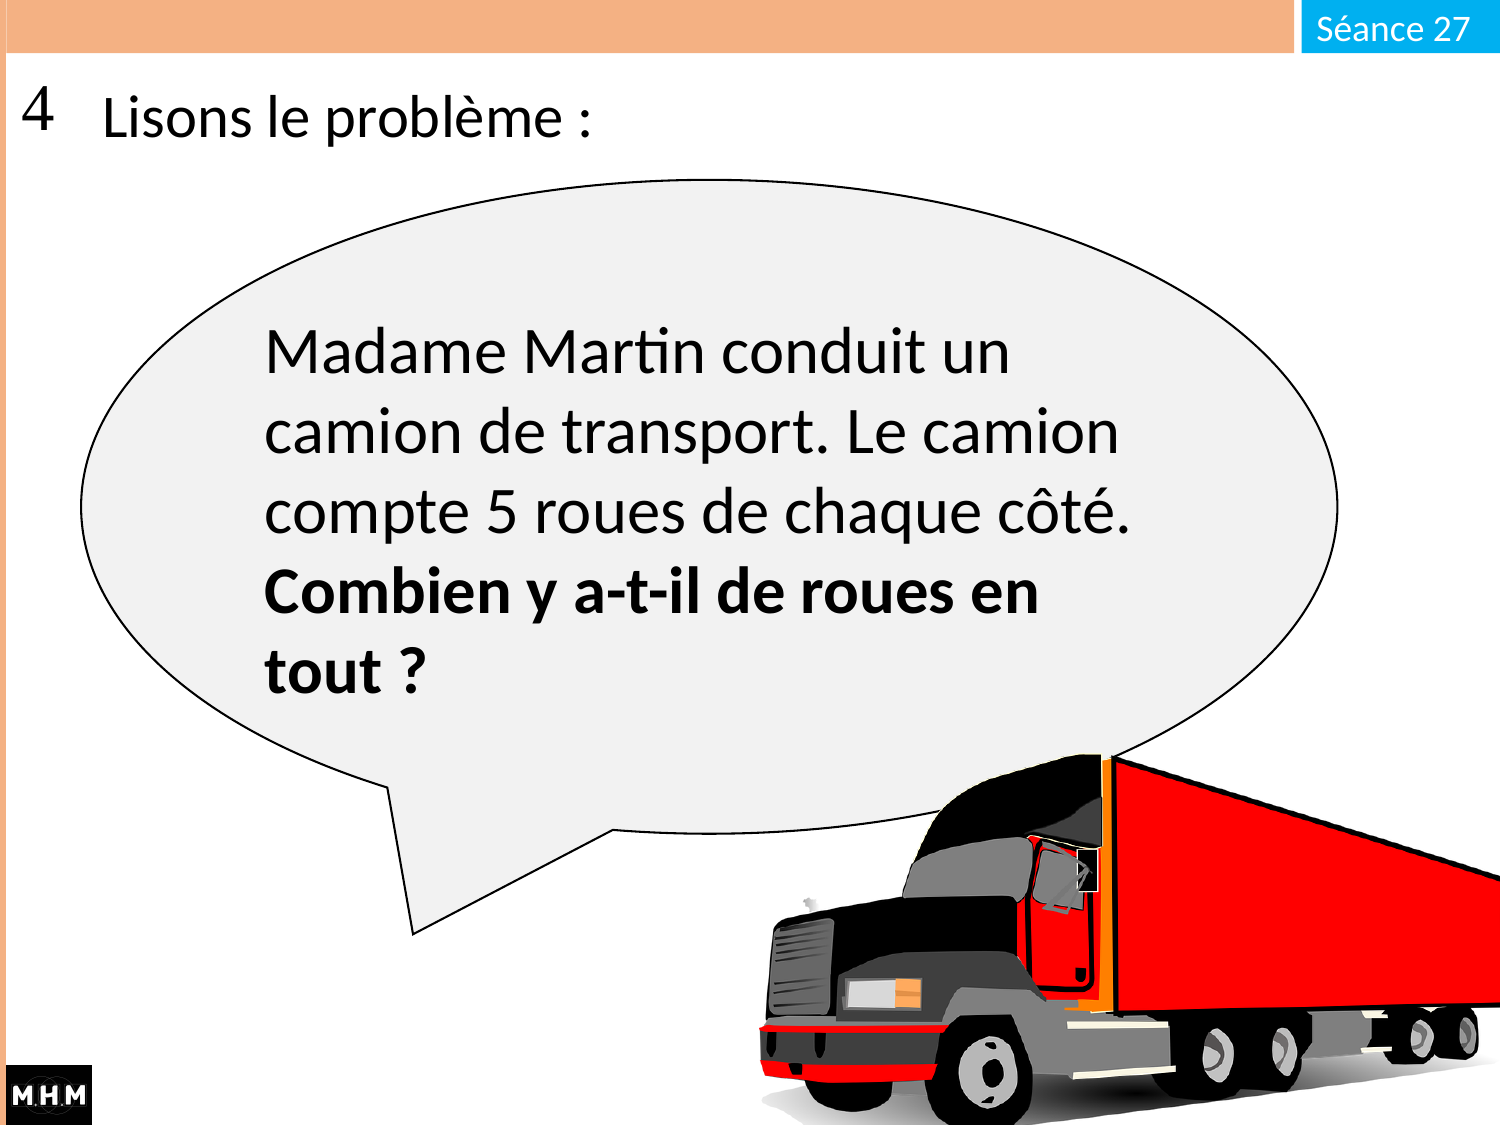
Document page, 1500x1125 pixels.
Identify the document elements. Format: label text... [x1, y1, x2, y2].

picture [6, 1065, 92, 1125]
picture [759, 753, 1500, 1125]
text_box Madame Martin conduit un camion de transport. Le camion compte 5 roues de chaque côté. Combien y a-t-il de roues en tout ? [80, 178, 1339, 936]
title Lisons le problème : [87, 32, 1382, 158]
